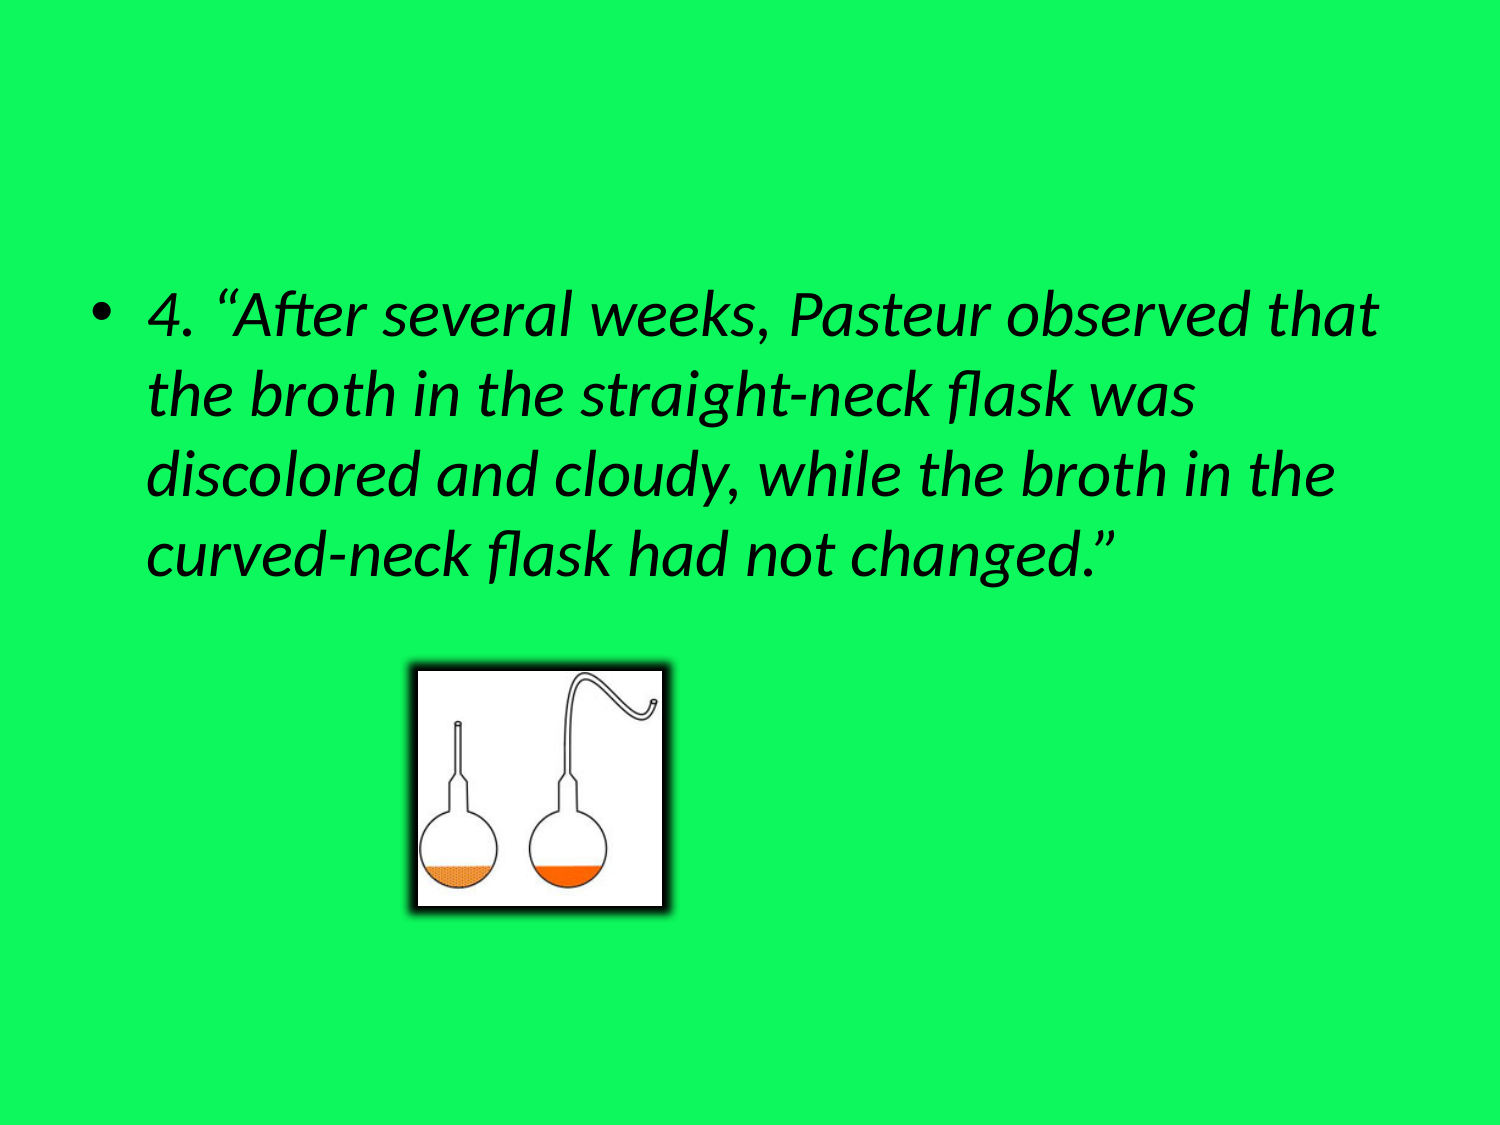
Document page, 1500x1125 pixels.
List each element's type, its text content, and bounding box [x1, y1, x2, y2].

list 4. “After several weeks, Pasteur observed that the broth in the straight-neck flask was discolored and cloudy, while the broth in the curved-neck flask had not changed.” [75, 262, 1425, 1005]
picture [418, 671, 662, 906]
